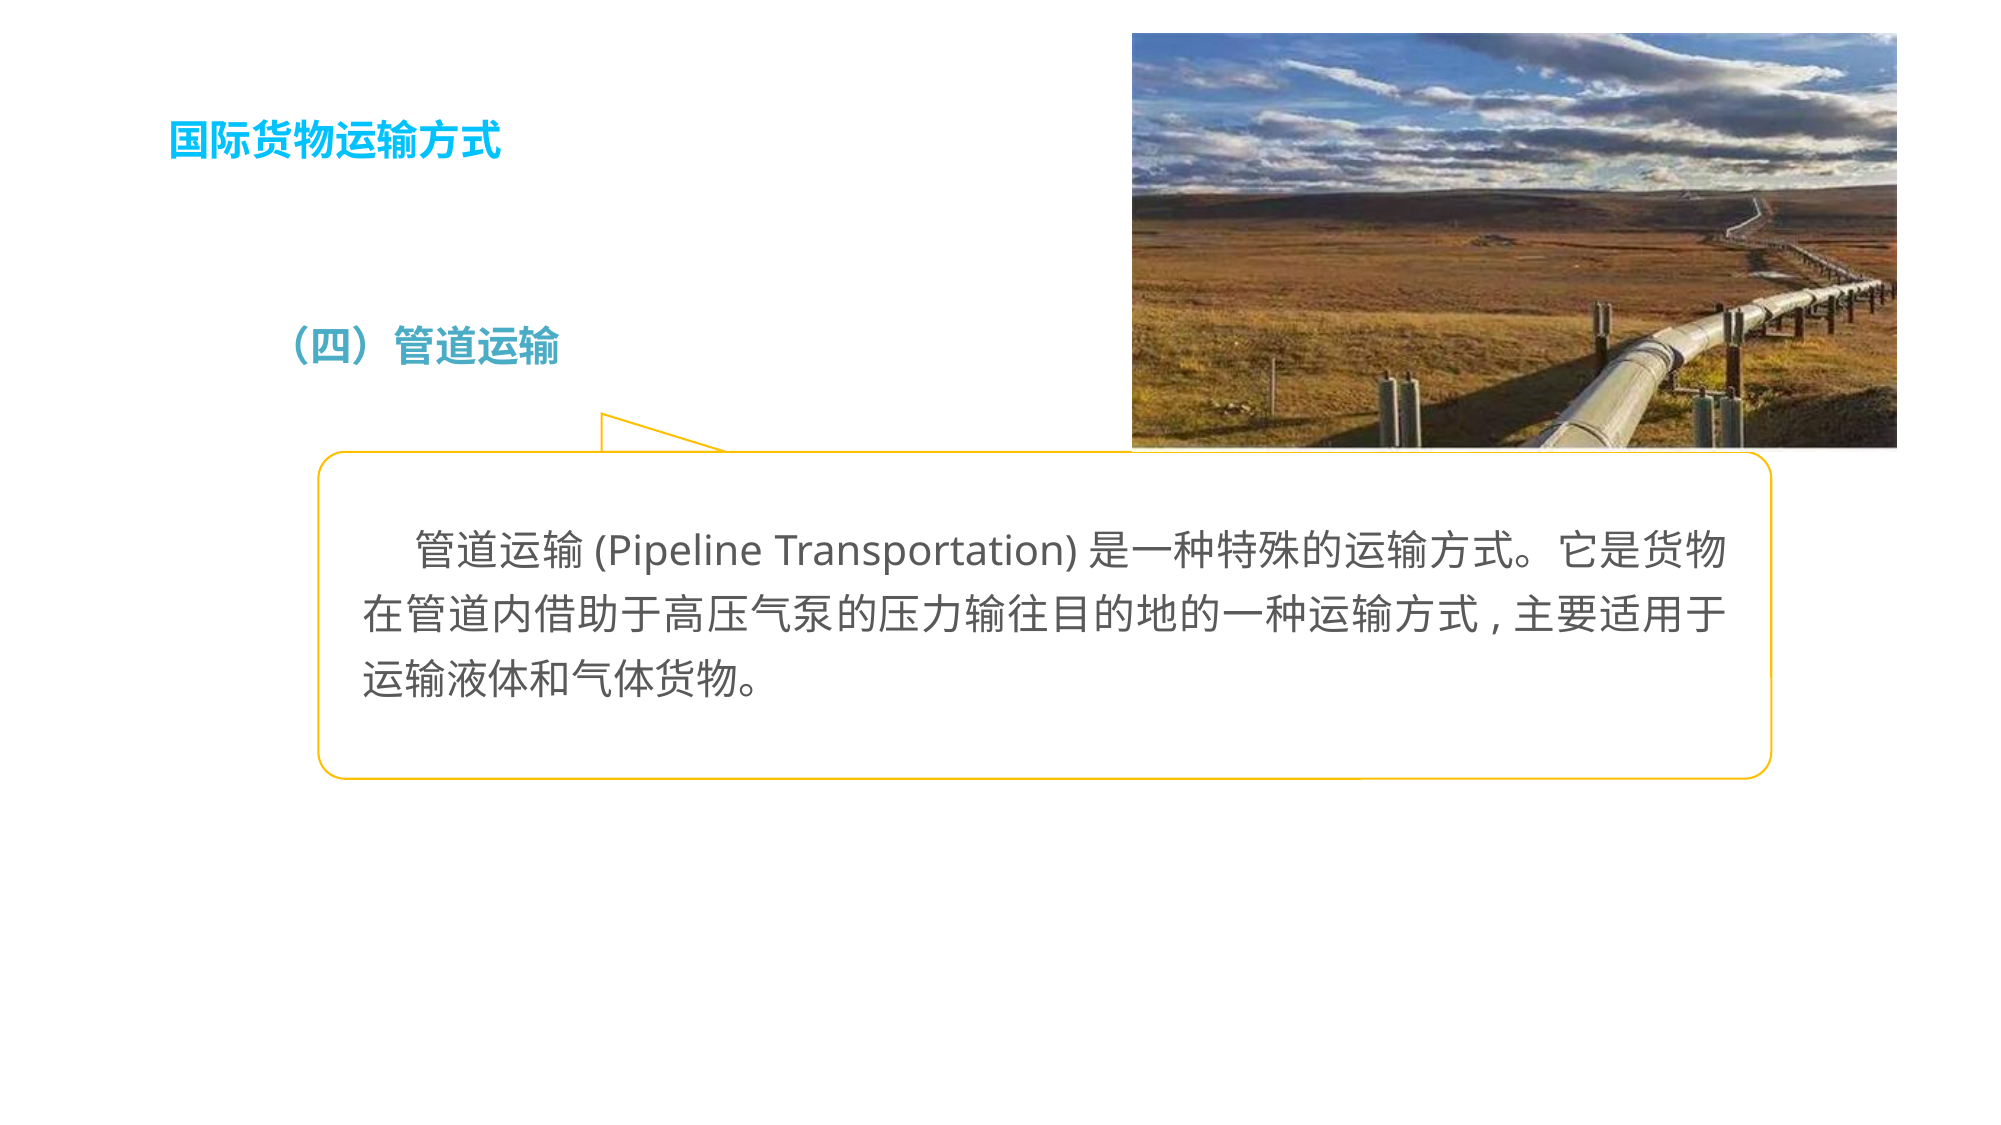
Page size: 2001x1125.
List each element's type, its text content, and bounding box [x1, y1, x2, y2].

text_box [318, 413, 1772, 779]
text_box 国际货物运输方式 [153, 106, 860, 172]
picture [1132, 33, 1897, 452]
text_box （四）管道运输 [253, 286, 1132, 377]
